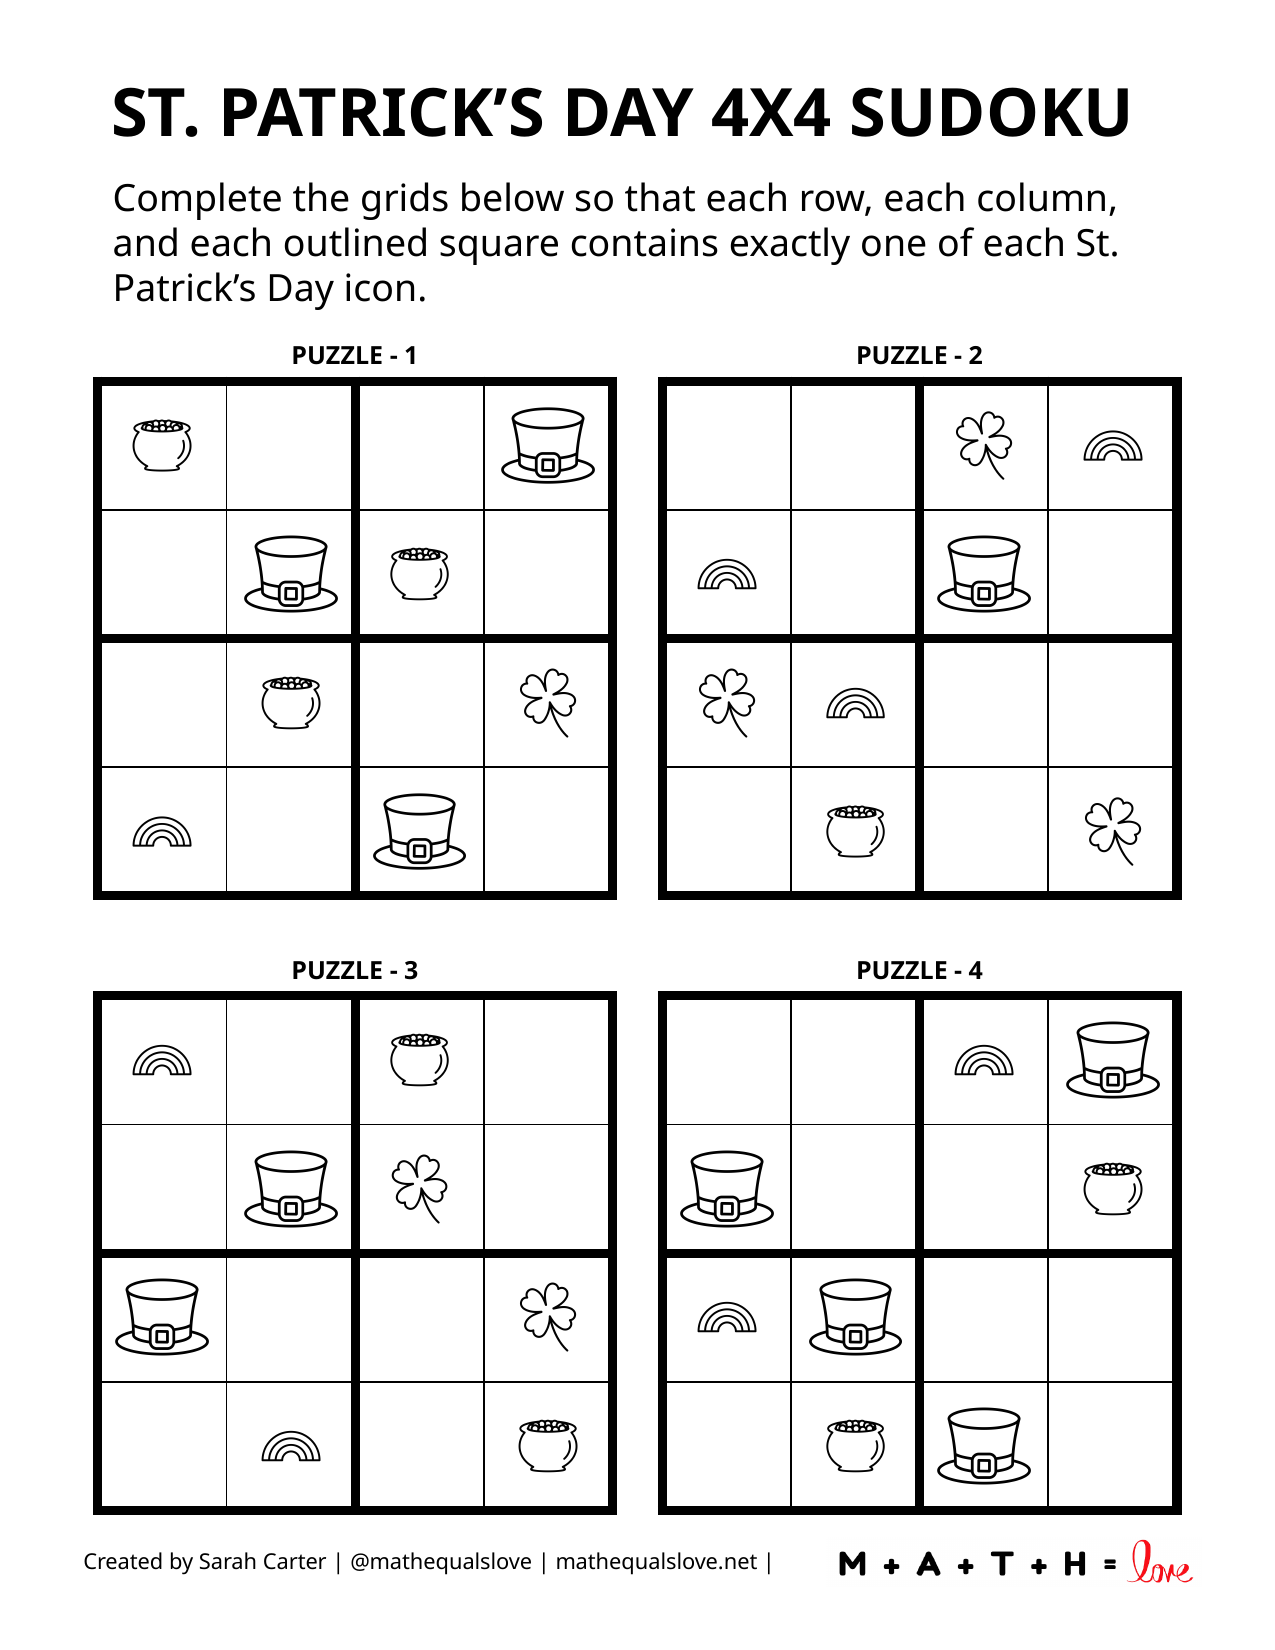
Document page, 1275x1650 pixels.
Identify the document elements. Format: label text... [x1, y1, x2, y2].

picture [932, 393, 1037, 498]
table_cell [360, 1125, 483, 1249]
picture [367, 1136, 472, 1241]
picture [1060, 1008, 1165, 1113]
picture [932, 522, 1037, 627]
table_header [1049, 1000, 1172, 1124]
table_cell [485, 643, 608, 766]
text_box Created by Sarah Carter | @mathequalslove | mathequalslove.net | [68, 1540, 826, 1582]
picture [367, 522, 472, 627]
table_cell [102, 511, 226, 634]
text_box PUZZLE - 2 [662, 362, 1177, 370]
picture [110, 1265, 215, 1370]
table_cell [360, 1258, 483, 1381]
table_header [792, 386, 915, 509]
table_cell [924, 643, 1047, 766]
table_cell [667, 1383, 790, 1506]
table_cell [792, 511, 915, 634]
picture [803, 650, 908, 755]
table_cell [1049, 511, 1172, 634]
picture [110, 393, 215, 498]
table_cell [792, 1383, 915, 1506]
picture [674, 650, 779, 755]
picture [803, 1265, 908, 1370]
table_cell [792, 1258, 915, 1381]
table_cell [1049, 1383, 1172, 1506]
picture [110, 779, 215, 884]
table_header [102, 1000, 226, 1124]
picture [1060, 779, 1165, 884]
picture [932, 1008, 1037, 1113]
table_cell [485, 1383, 608, 1506]
text_box PUZZLE - 4 [662, 954, 1177, 985]
table_cell [924, 1125, 1047, 1249]
table_header [1049, 386, 1172, 509]
table_cell [360, 768, 483, 891]
picture [367, 1008, 472, 1113]
picture [238, 1394, 343, 1499]
table_cell [667, 768, 790, 891]
table_cell [360, 511, 483, 634]
picture [803, 779, 908, 884]
table_cell [102, 643, 226, 766]
table_cell [667, 643, 790, 766]
picture [496, 1265, 601, 1370]
picture [238, 1136, 343, 1241]
picture [674, 1136, 779, 1241]
table_cell [227, 768, 351, 891]
table_cell [924, 1258, 1047, 1381]
table_header [667, 1000, 790, 1124]
table_cell [667, 1125, 790, 1249]
table_cell [1049, 1125, 1172, 1249]
picture [496, 1394, 601, 1499]
table_cell [1049, 643, 1172, 766]
picture [1060, 1136, 1165, 1241]
table_cell [924, 1383, 1047, 1506]
picture [496, 393, 601, 498]
table_cell [227, 1125, 351, 1249]
table_header [924, 386, 1047, 509]
picture [803, 1394, 908, 1499]
picture [826, 1536, 1203, 1588]
picture [367, 779, 472, 884]
table_cell [360, 1383, 483, 1506]
picture [496, 650, 601, 755]
picture [674, 1265, 779, 1370]
table_header [485, 386, 608, 509]
table_cell [102, 768, 226, 891]
picture [674, 522, 779, 627]
table_cell [792, 768, 915, 891]
table_cell [227, 511, 351, 634]
table_cell [792, 1125, 915, 1249]
table_cell [485, 768, 608, 891]
table_cell [667, 511, 790, 634]
picture [1060, 393, 1165, 498]
table_cell [485, 1258, 608, 1381]
text_box PUZZLE - 1 [97, 362, 613, 370]
text_box Complete the grids below so that each row, each column, and each outlined square contains exactly one of each St. Patrick’s Day icon. [97, 166, 1177, 362]
table_cell [1049, 1258, 1172, 1381]
table_cell [792, 643, 915, 766]
table_cell [227, 643, 351, 766]
table_cell [1049, 768, 1172, 891]
picture [110, 1008, 215, 1113]
table_cell [102, 1125, 226, 1249]
table_cell [227, 1258, 351, 1381]
table_header [227, 1000, 351, 1124]
picture [238, 650, 343, 755]
table_cell [360, 643, 483, 766]
table_header [227, 386, 351, 509]
table_header [360, 1000, 483, 1124]
table_cell [102, 1258, 226, 1381]
text_box PUZZLE - 3 [97, 954, 613, 985]
picture [238, 522, 343, 627]
table_cell [227, 1383, 351, 1506]
table_cell [924, 511, 1047, 634]
table_header [792, 1000, 915, 1124]
table_cell [667, 1258, 790, 1381]
table_cell [924, 768, 1047, 891]
table_header [102, 386, 226, 509]
table_header [360, 386, 483, 509]
table_cell [485, 1125, 608, 1249]
table_header [924, 1000, 1047, 1124]
table_cell [485, 511, 608, 634]
picture [932, 1394, 1037, 1499]
table_header [485, 1000, 608, 1124]
table_cell [102, 1383, 226, 1506]
text_box ST. PATRICK’S DAY 4X4 SUDOKU [68, 62, 1178, 158]
table_header [667, 386, 790, 509]
